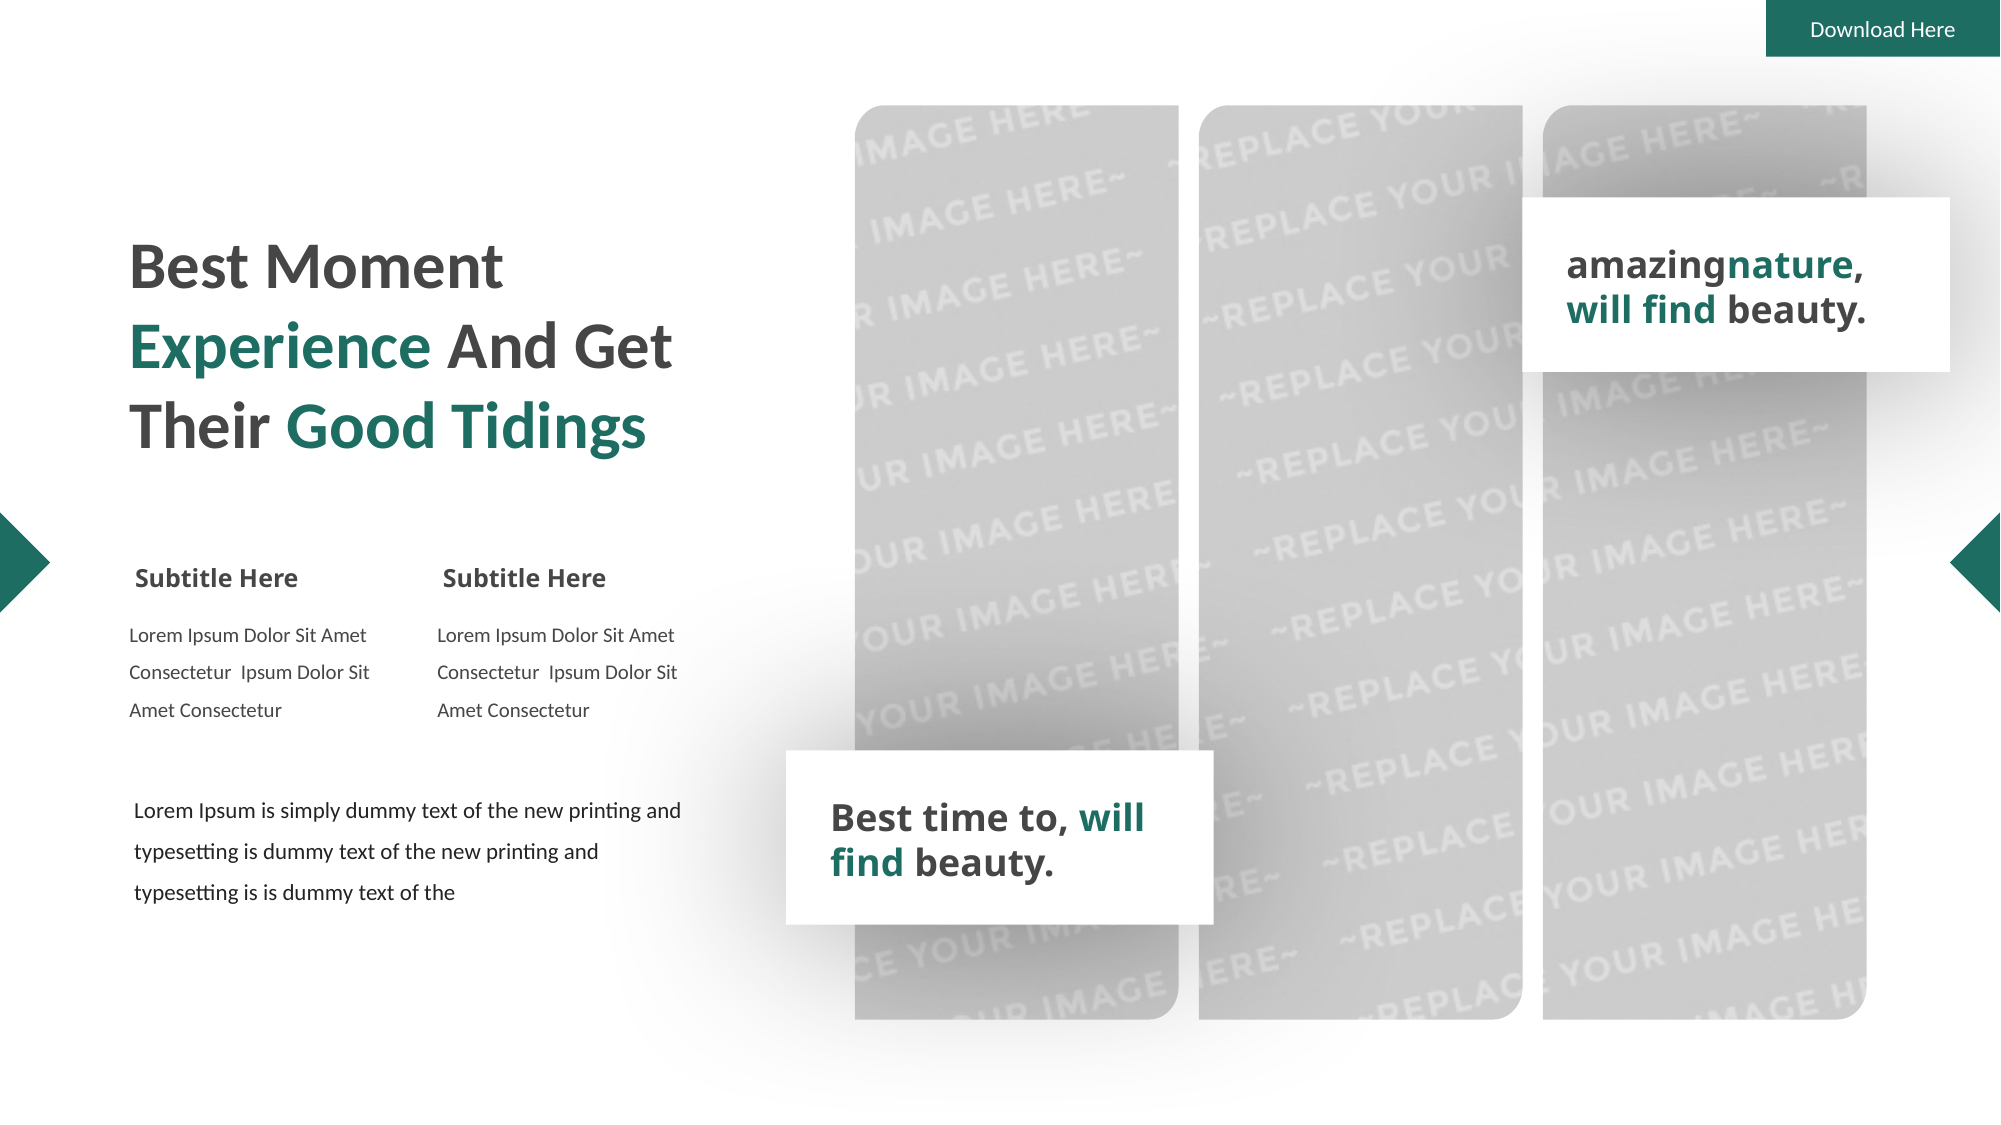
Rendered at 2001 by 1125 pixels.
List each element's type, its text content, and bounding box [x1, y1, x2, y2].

text_box Lorem Ipsum Dolor Sit Amet Consectetur Ipsum Dolor Sit Amet Consectetur [114, 601, 419, 729]
text_box Download Here [1765, 0, 2000, 58]
picture [854, 105, 1179, 750]
picture [854, 925, 1179, 1020]
picture [1198, 105, 1523, 1020]
text_box [0, 510, 52, 615]
text_box Subtitle Here [428, 540, 622, 600]
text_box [1522, 197, 1950, 372]
text_box [1948, 510, 2000, 615]
text_box Lorem Ipsum Dolor Sit Amet Consectetur Ipsum Dolor Sit Amet Consectetur [422, 601, 727, 729]
picture [1542, 372, 1867, 1020]
text_box Lorem Ipsum is simply dummy text of the new printing and typesetting is dummy text of the new printing and typesetting is is dummy text of the [119, 774, 715, 913]
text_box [786, 750, 1214, 925]
picture [1542, 105, 1867, 197]
text_box Best Moment Experience And Get Their Good Tidings [114, 214, 702, 470]
text_box Subtitle Here [120, 540, 314, 600]
